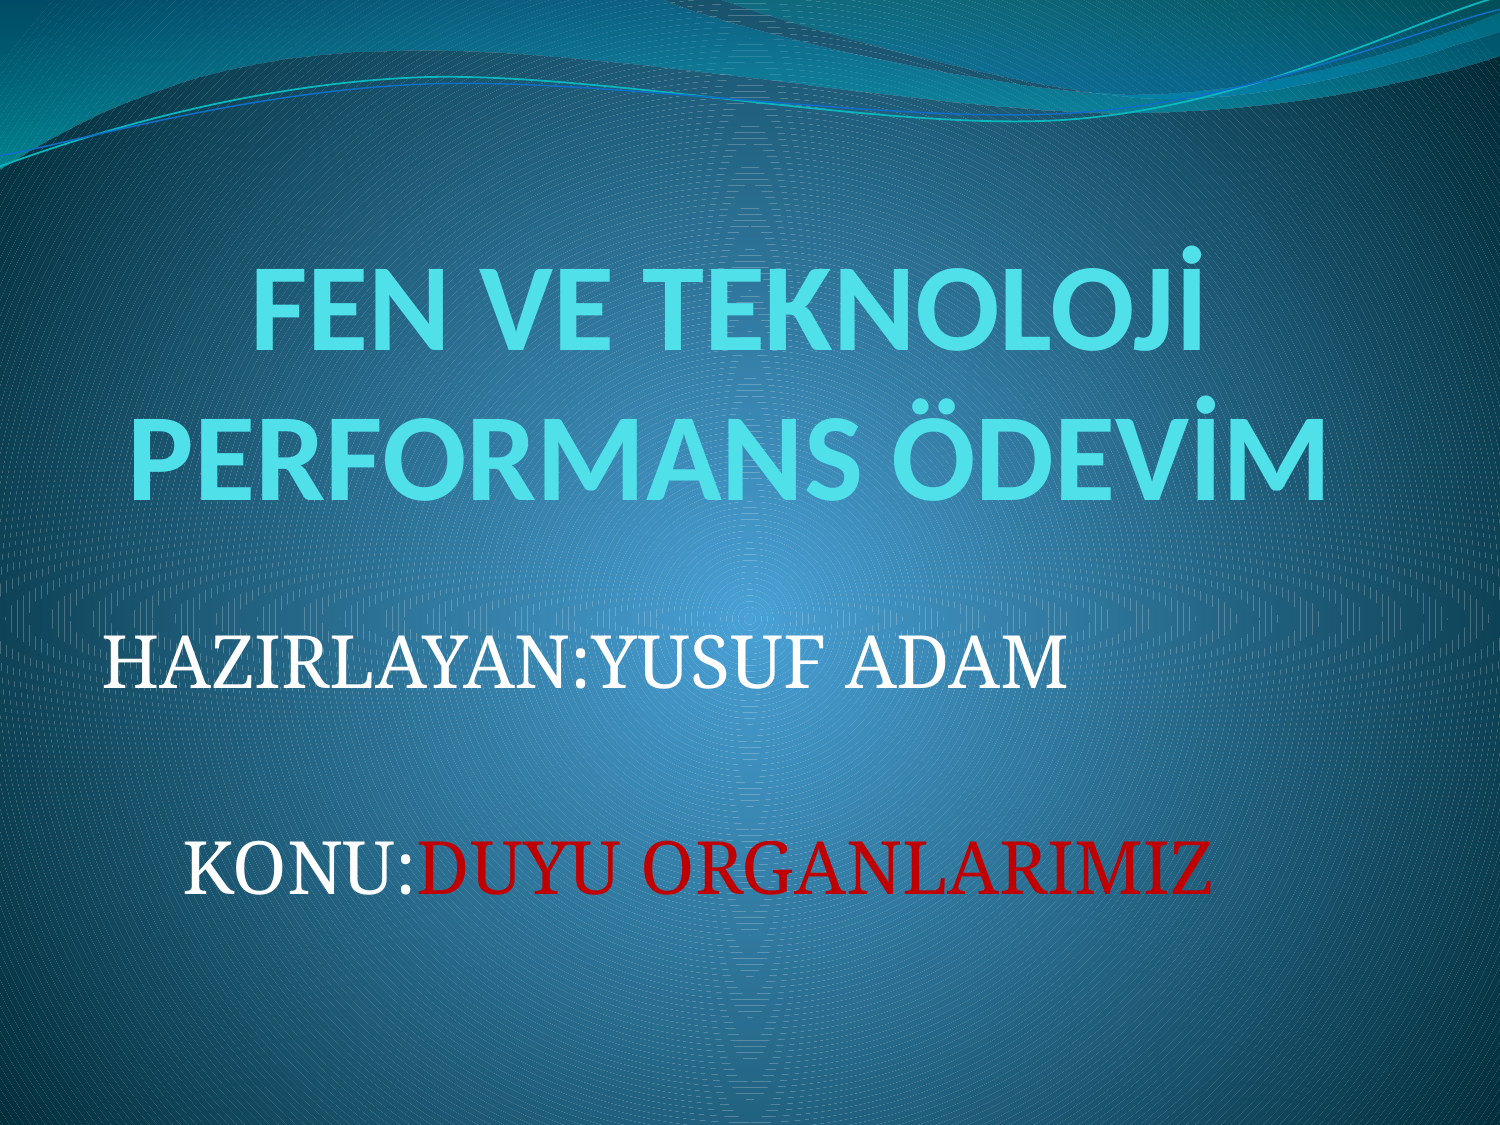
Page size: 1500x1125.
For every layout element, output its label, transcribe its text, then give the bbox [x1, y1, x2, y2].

subtitle HAZIRLAYAN:YUSUF ADAM KONU:DUYU ORGANLARIMIZ [87, 529, 1376, 1125]
title FEN VE TEKNOLOJİ PERFORMANS ÖDEVİM [87, 224, 1376, 525]
